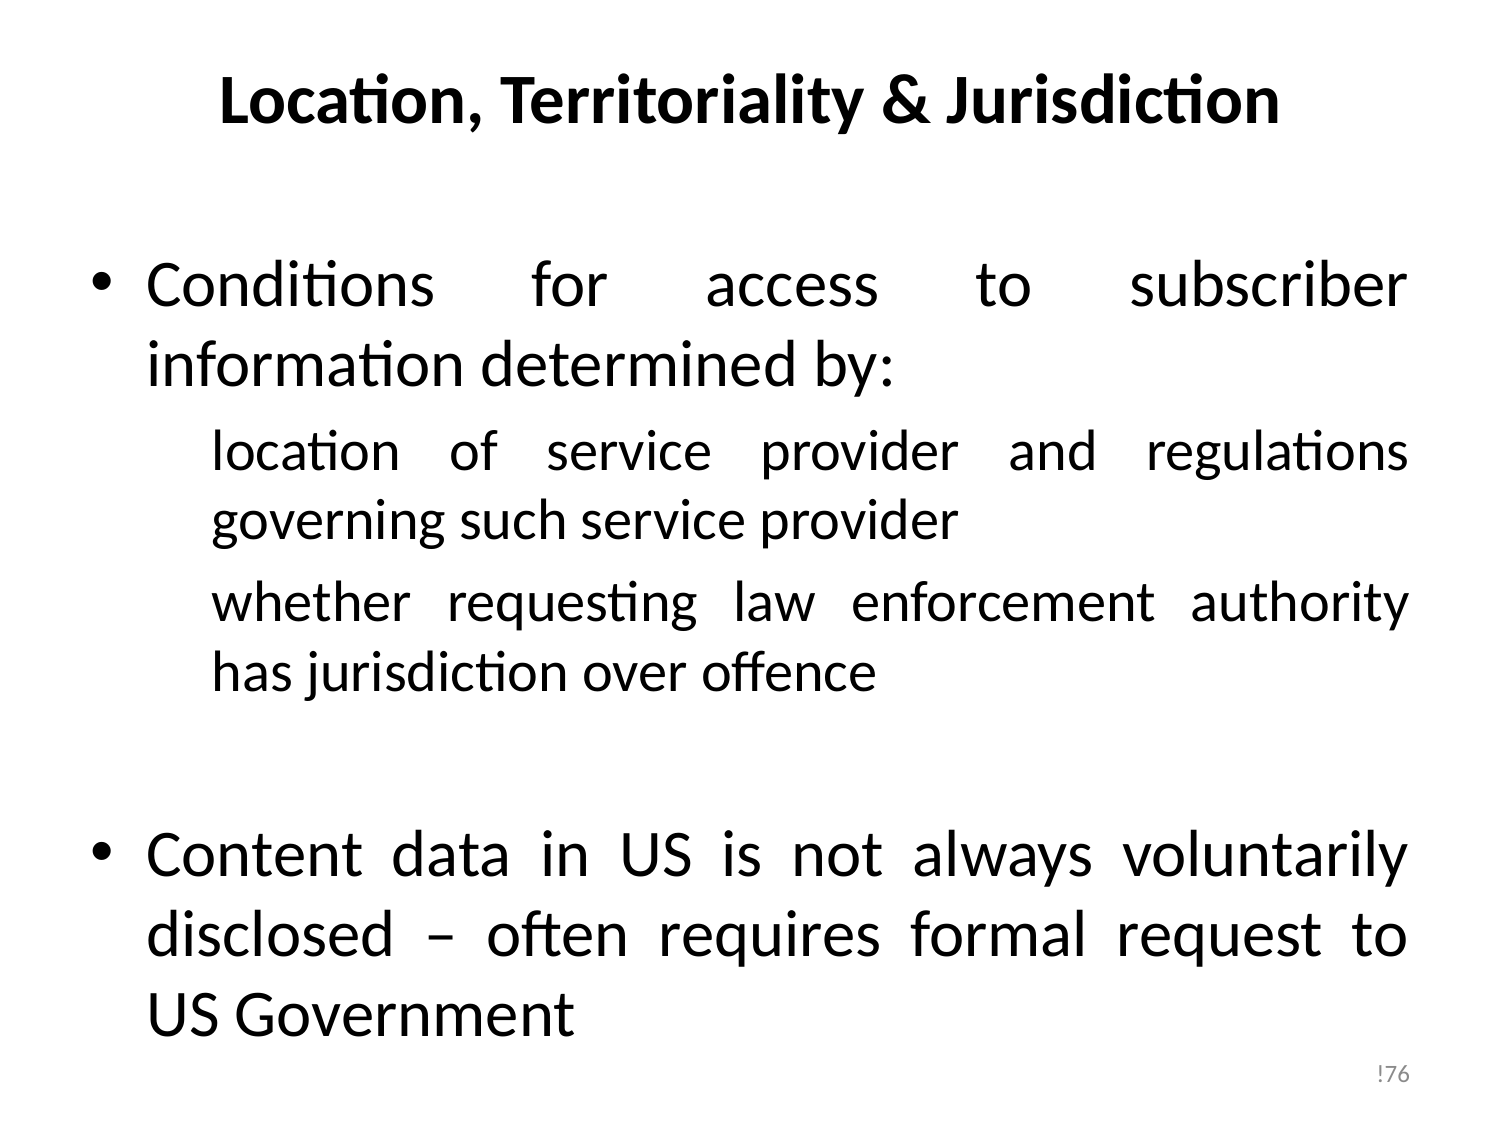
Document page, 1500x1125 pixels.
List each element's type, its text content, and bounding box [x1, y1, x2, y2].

slide_number !76 [1074, 1042, 1425, 1103]
list Conditions for access to subscriber information determined by: location of service provider and regulations governing such service provider whether requesting law enforcement authority has jurisdiction over offence Content data in US is not always voluntarily disclosed – often requires formal request to US Government [75, 232, 1425, 1073]
title Location, Territoriality & Jurisdiction [56, 45, 1446, 233]
